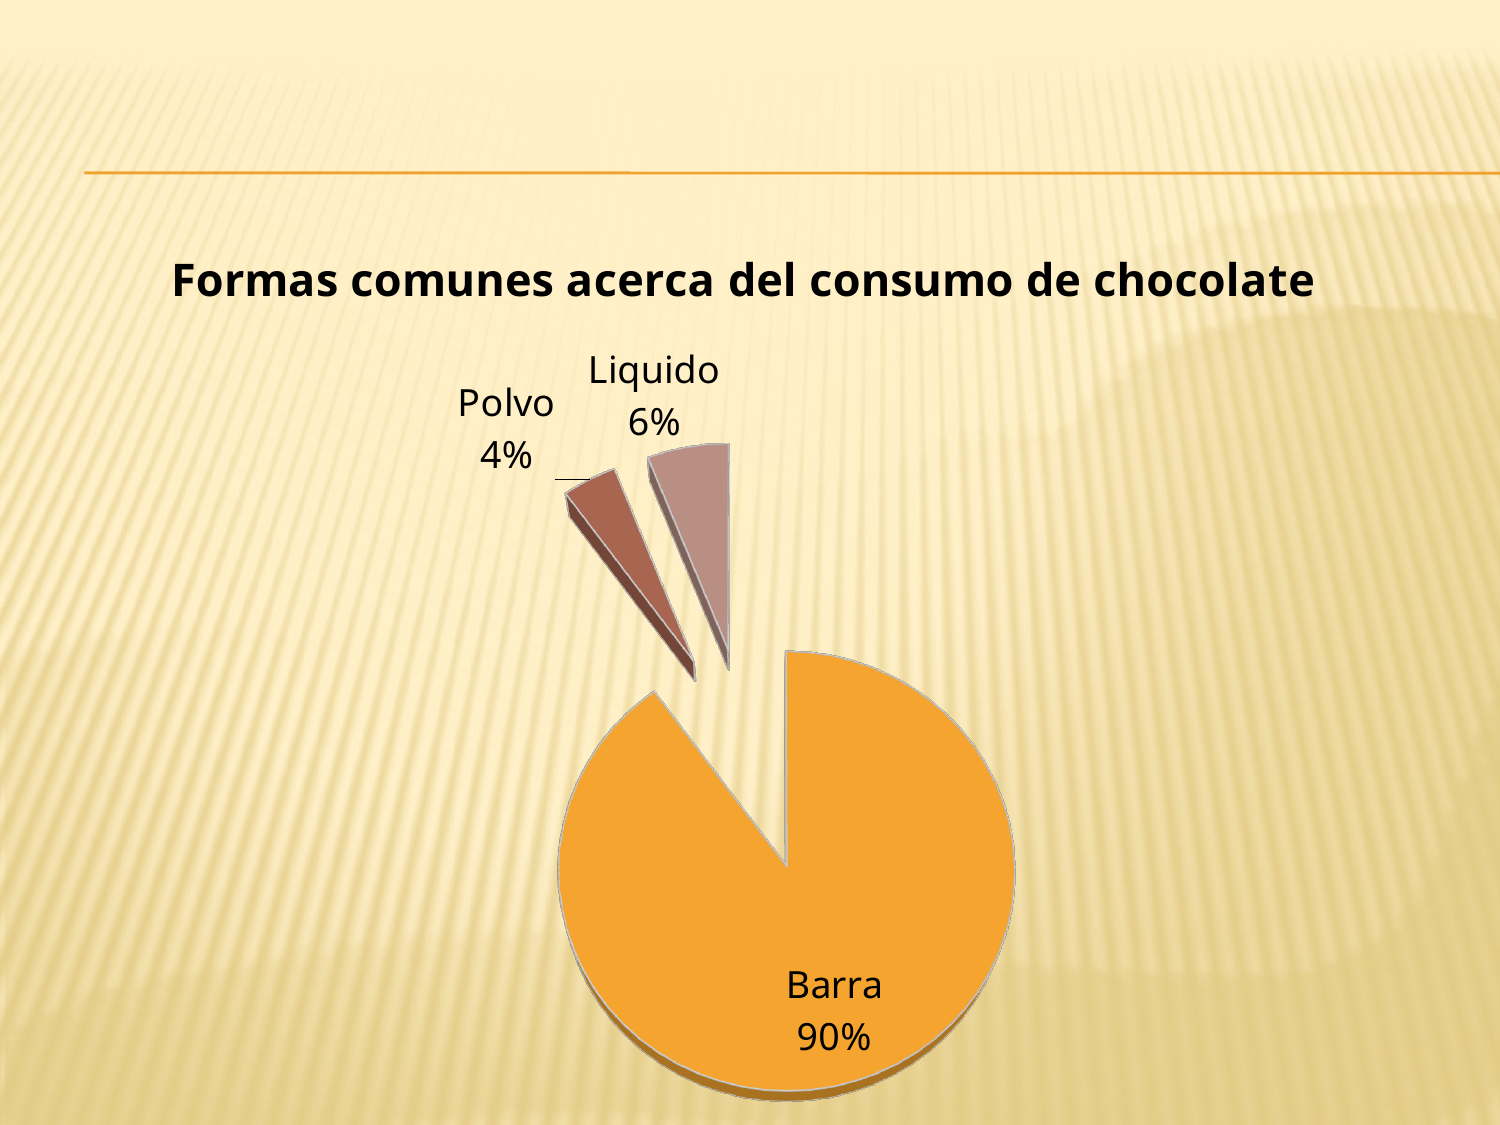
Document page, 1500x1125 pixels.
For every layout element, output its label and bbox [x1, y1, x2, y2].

chart [0, 207, 1500, 1125]
